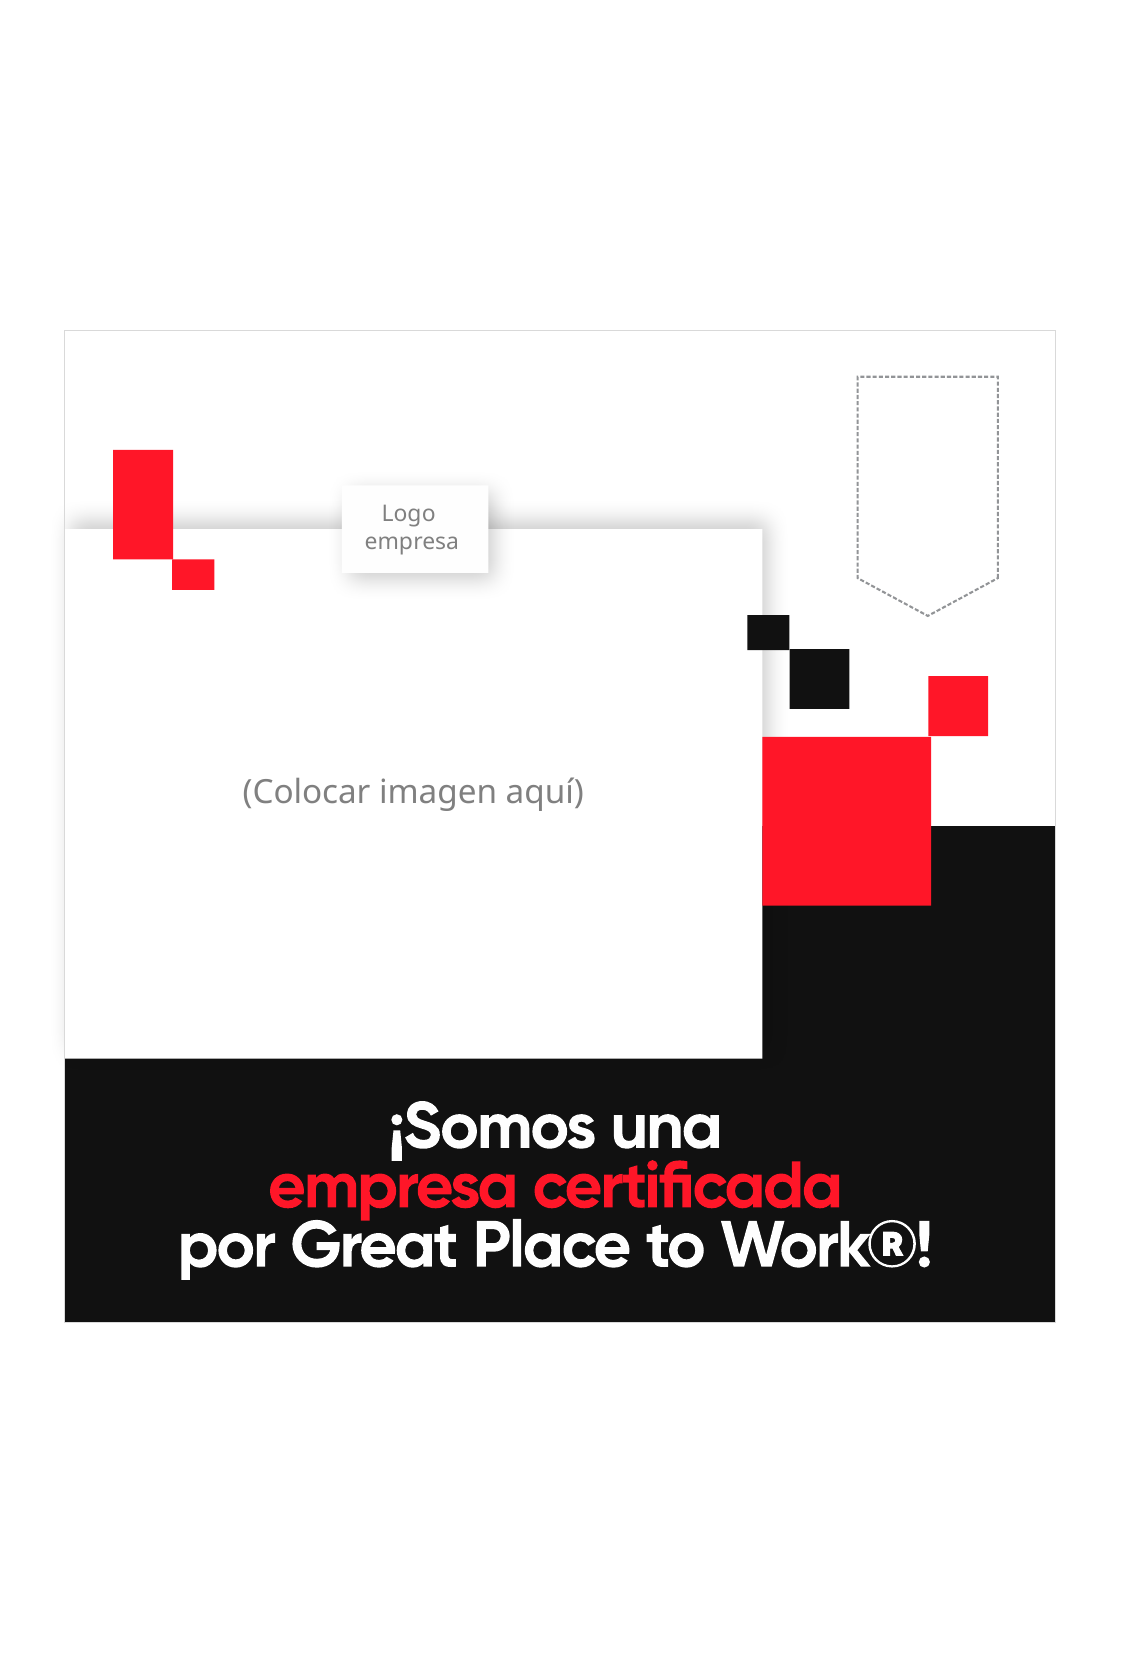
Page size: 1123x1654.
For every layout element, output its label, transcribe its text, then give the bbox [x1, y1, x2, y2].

text_box [928, 676, 989, 737]
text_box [181, 1100, 930, 1280]
text_box [341, 485, 489, 573]
text_box [64, 330, 1056, 1323]
text_box [172, 559, 215, 590]
text_box [747, 615, 790, 651]
text_box Logo empresa [343, 498, 480, 554]
